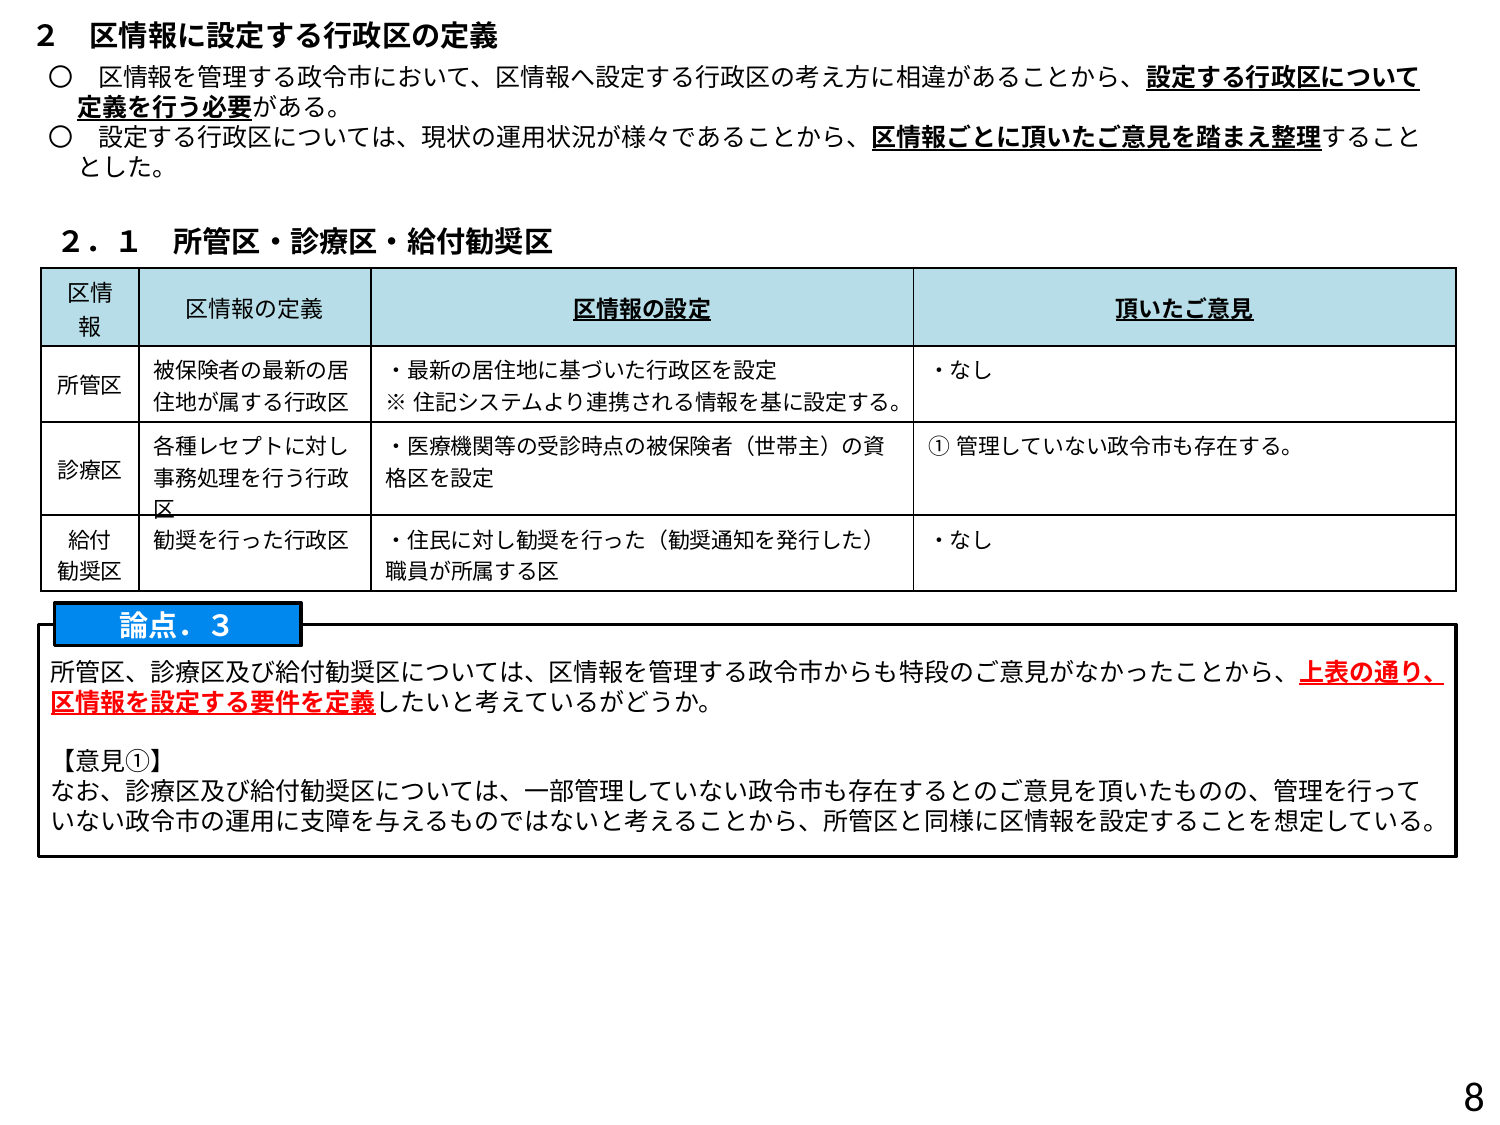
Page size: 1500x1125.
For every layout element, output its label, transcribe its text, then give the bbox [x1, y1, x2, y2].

table_cell 所管区 [42, 347, 138, 421]
table_header 区情報 [42, 269, 138, 345]
table_cell 診療区 [42, 423, 138, 514]
text_box 〇 区情報を管理する政令市において、区情報へ設定する行政区の考え方に相違があることから、設定する行政区について定義を行う必要がある。 〇 設定する行政区については、現状の運用状況が様々であることから、区情報ごとに頂いたご意見を踏まえ整理することとした。 [33, 54, 1457, 189]
table_cell ・最新の居住地に基づいた行政区を設定 ※住記システムより連携される情報を基に設定する。 [372, 347, 913, 421]
table_cell 各種レセプトに対し事務処理を行う行政区 [140, 423, 370, 514]
slide_number 7 [1149, 1065, 1500, 1125]
table_cell ①管理していない政令市も存在する。 [914, 423, 1455, 514]
table_cell ・なし [914, 347, 1455, 421]
table_cell 勧奨を行った行政区 [140, 516, 370, 590]
table_cell 給付 勧奨区 [42, 516, 138, 590]
text_box ２．１ 所管区・診療区・給付勧奨区 [41, 209, 1465, 255]
table_cell ・住民に対し勧奨を行った（勧奨通知を発行した）職員が所属する区 [372, 516, 913, 590]
table_cell ・なし [914, 516, 1455, 590]
table_header 区情報の設定 [372, 269, 913, 345]
table_cell ・医療機関等の受診時点の被保険者（世帯主）の資格区を設定 [372, 423, 913, 514]
table_cell 被保険者の最新の居住地が属する行政区 [140, 347, 370, 421]
text_box ２ 区情報に設定する行政区の定義 [16, 2, 1440, 49]
table_header 区情報の定義 [140, 269, 370, 345]
text_box 所管区、診療区及び給付勧奨区については、区情報を管理する政令市からも特段のご意見がなかったことから、上表の通り、区情報を設定する要件を定義したいと考えているがどうか。 【意見①】 なお、診療区及び給付勧奨区については、一部管理していない政令市も存在するとのご意見を頂いたものの、管理を行っていない政令市の運用に支障を与えるものではないと考えることから、所管区と同様に区情報を設定することを想定している。 [38, 624, 1457, 857]
text_box 論点．３ [52, 601, 303, 648]
table_header 頂いたご意見 [914, 269, 1455, 345]
